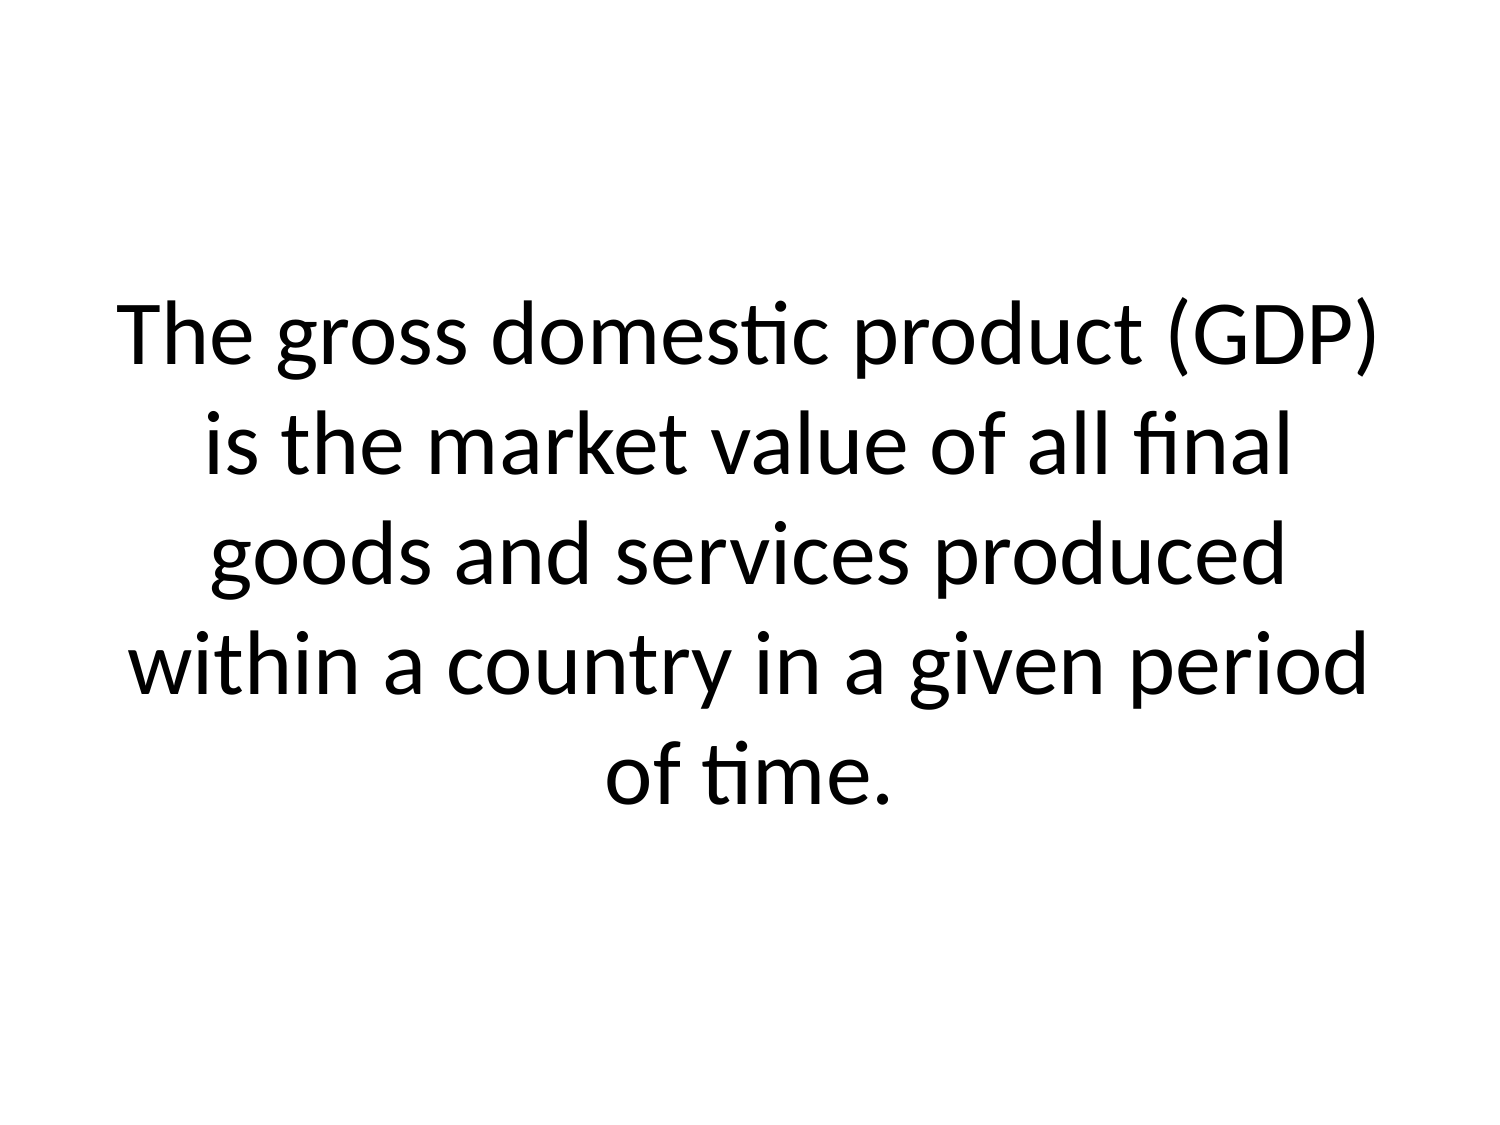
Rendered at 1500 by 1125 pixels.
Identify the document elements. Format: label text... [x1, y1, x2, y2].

title The gross domestic product (GDP) is the market value of all final goods and services produced within a country in a given period of time. [74, 44, 1426, 1051]
